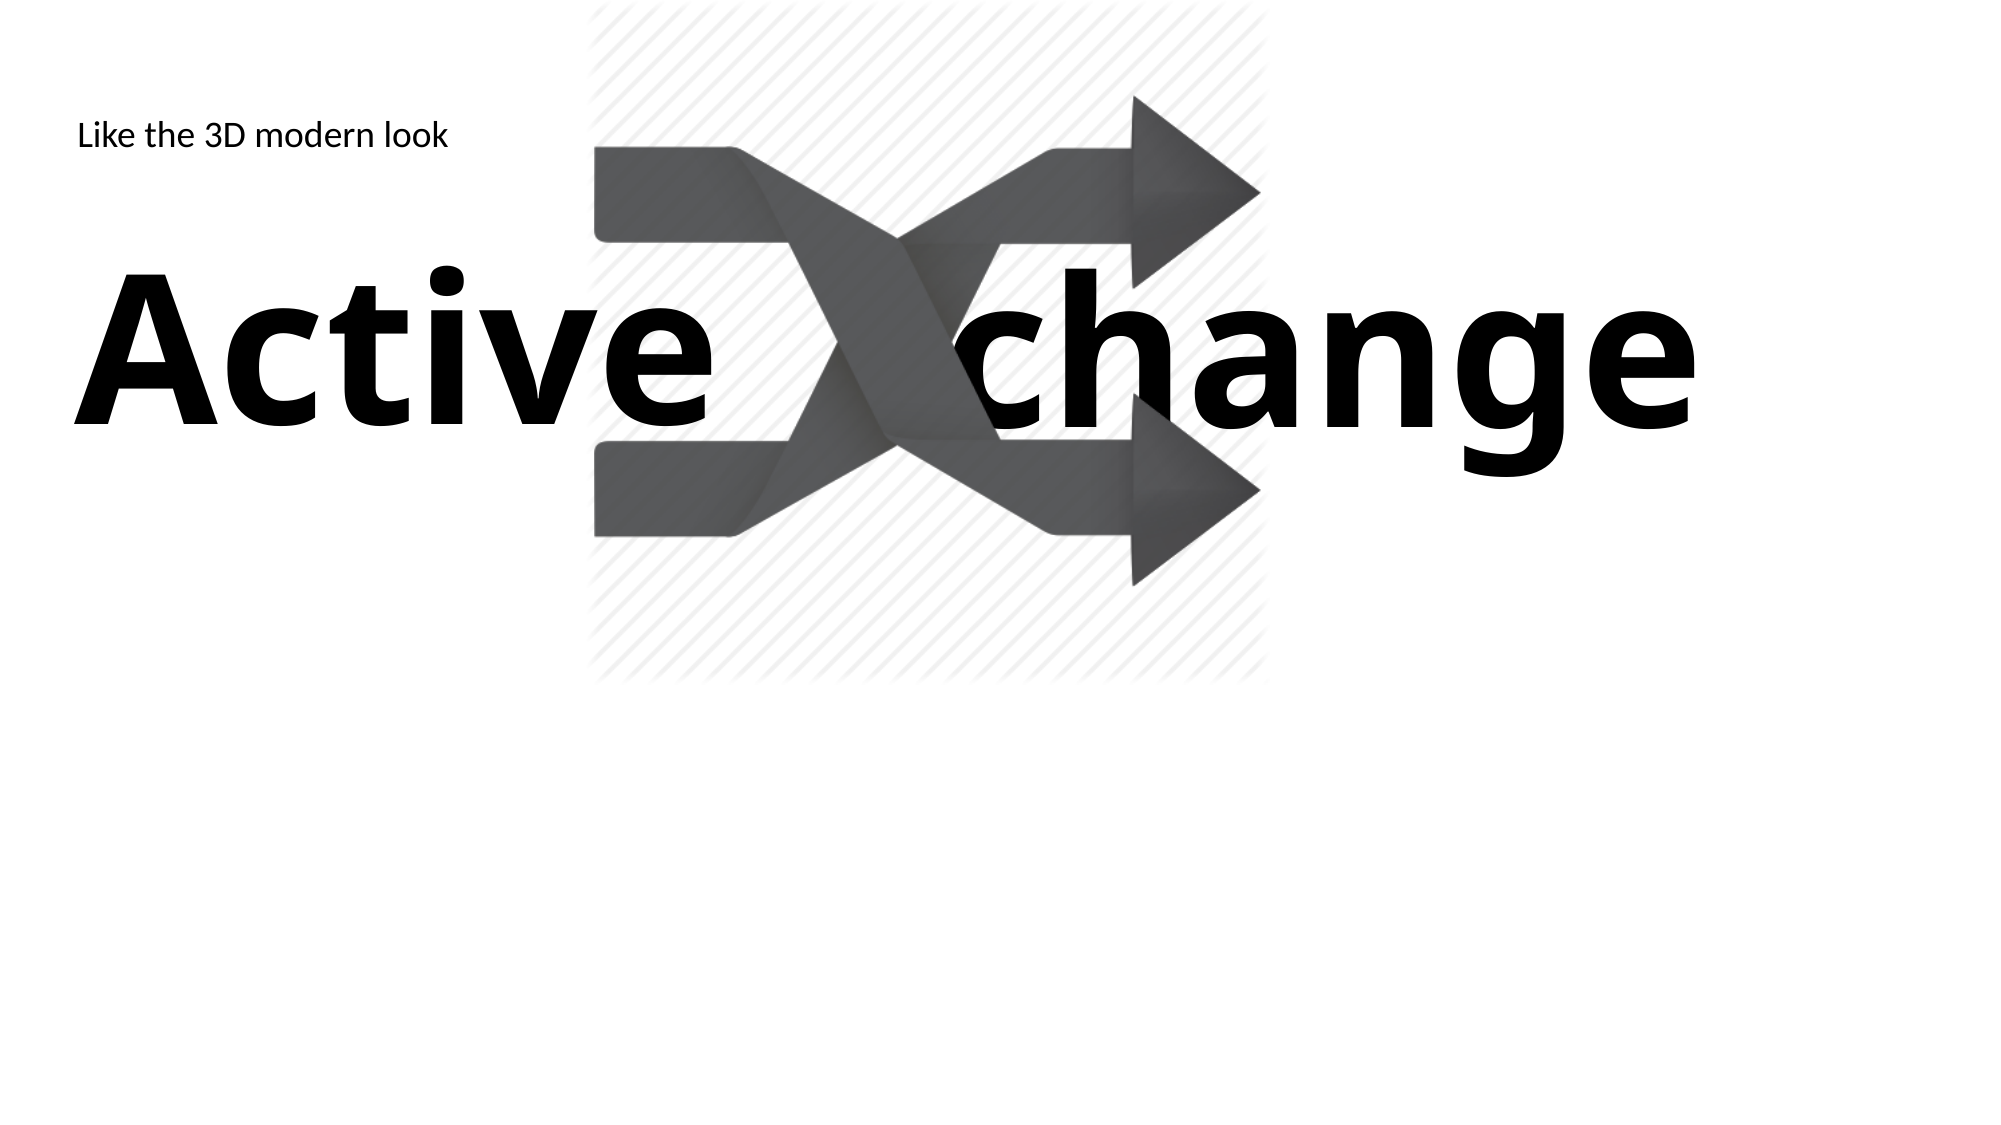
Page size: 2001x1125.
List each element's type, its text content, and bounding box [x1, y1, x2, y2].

text_box change [1443, 211, 2000, 727]
picture [464, 0, 1443, 1125]
text_box Active [59, 208, 464, 474]
text_box Like the 3D modern look [62, 102, 465, 163]
